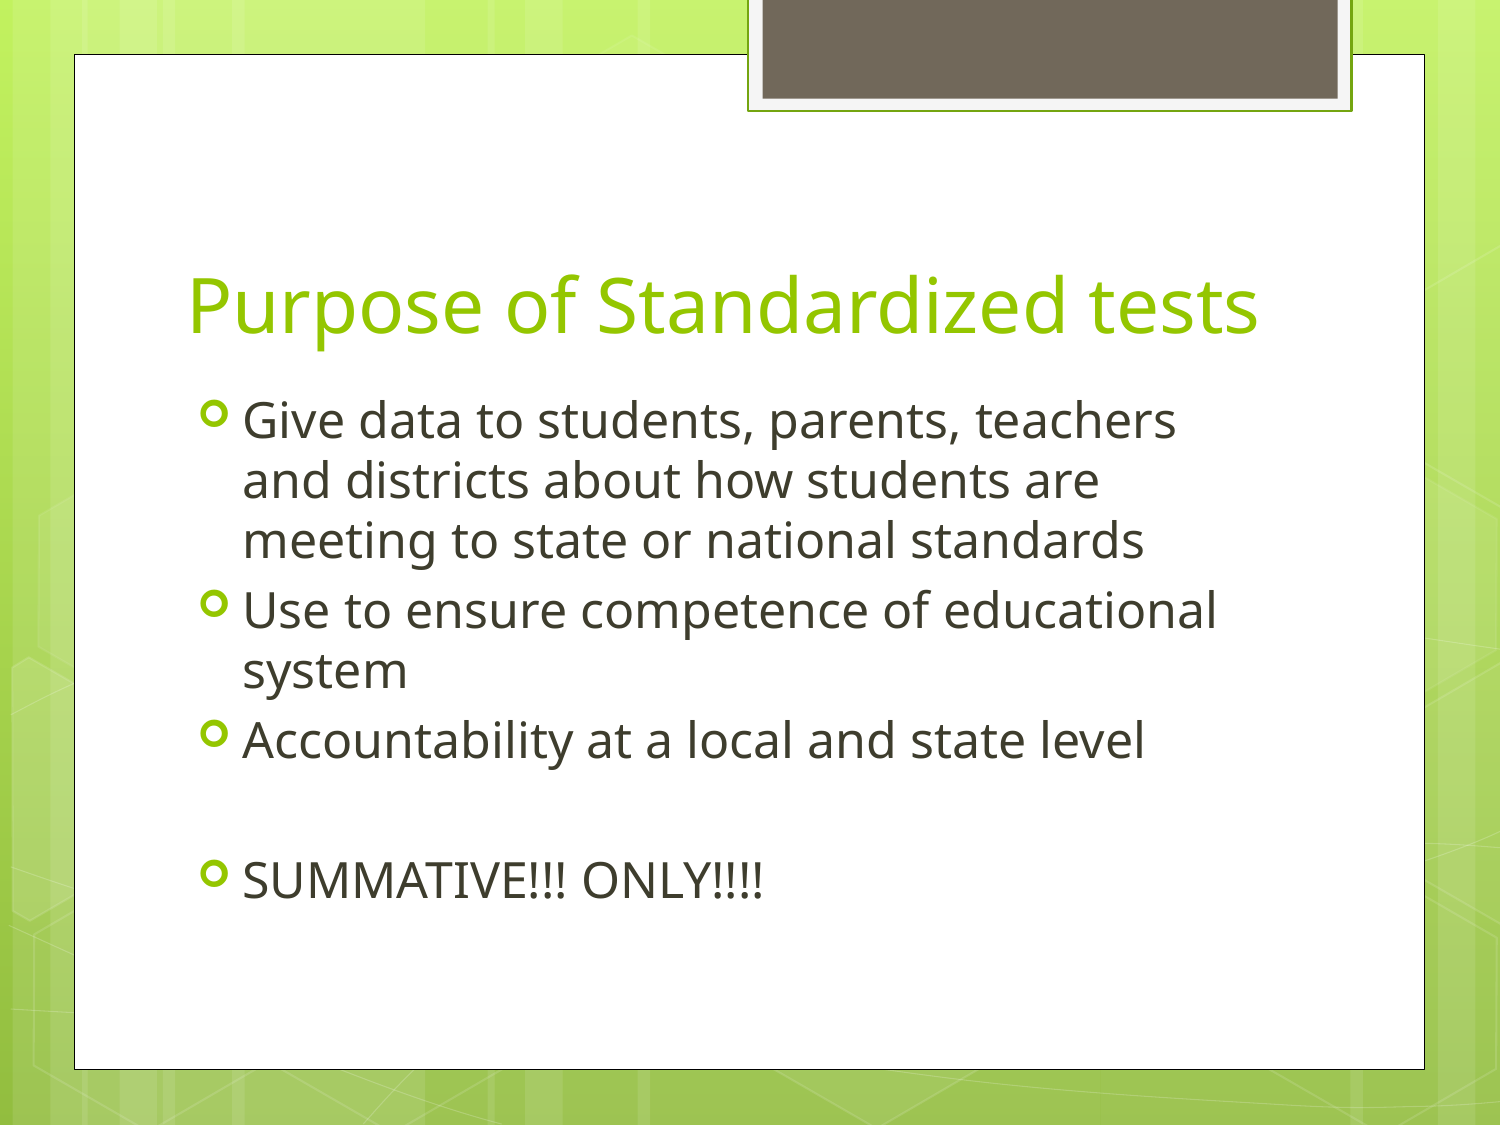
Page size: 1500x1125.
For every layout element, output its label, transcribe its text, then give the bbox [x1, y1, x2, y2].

list Give data to students, parents, teachers and districts about how students are meeting to state or national standards Use to ensure competence of educational system Accountability at a local and state level SUMMATIVE!!! ONLY!!!! [171, 381, 1283, 957]
title Purpose of Standardized tests [171, 168, 1324, 357]
